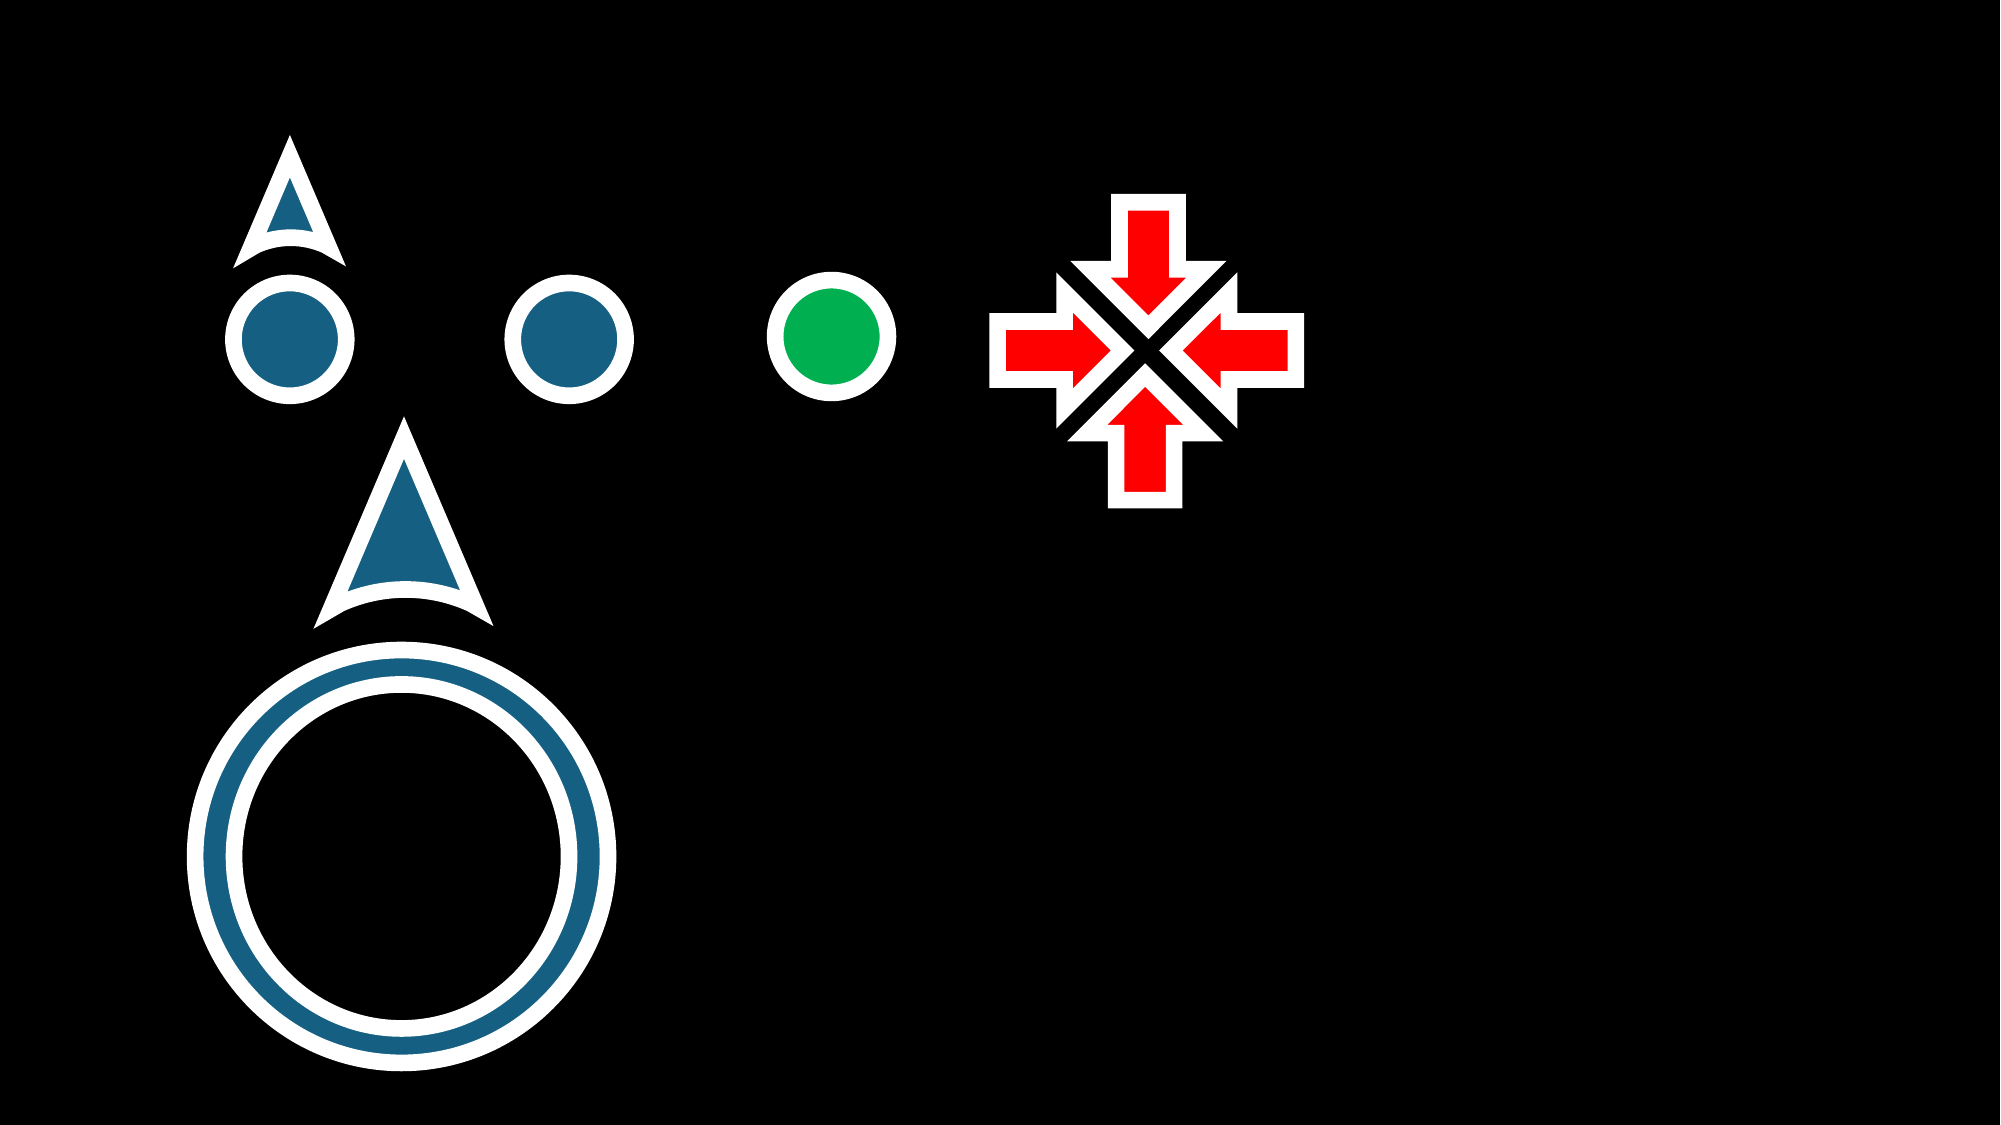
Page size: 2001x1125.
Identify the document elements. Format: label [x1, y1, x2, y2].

text_box [1168, 288, 1298, 413]
text_box [1086, 200, 1211, 330]
text_box [511, 281, 628, 398]
text_box [231, 281, 348, 398]
text_box [1083, 372, 1207, 502]
text_box [247, 152, 332, 252]
text_box [193, 648, 610, 1065]
text_box [327, 433, 480, 613]
text_box [996, 288, 1125, 413]
text_box [773, 278, 890, 395]
